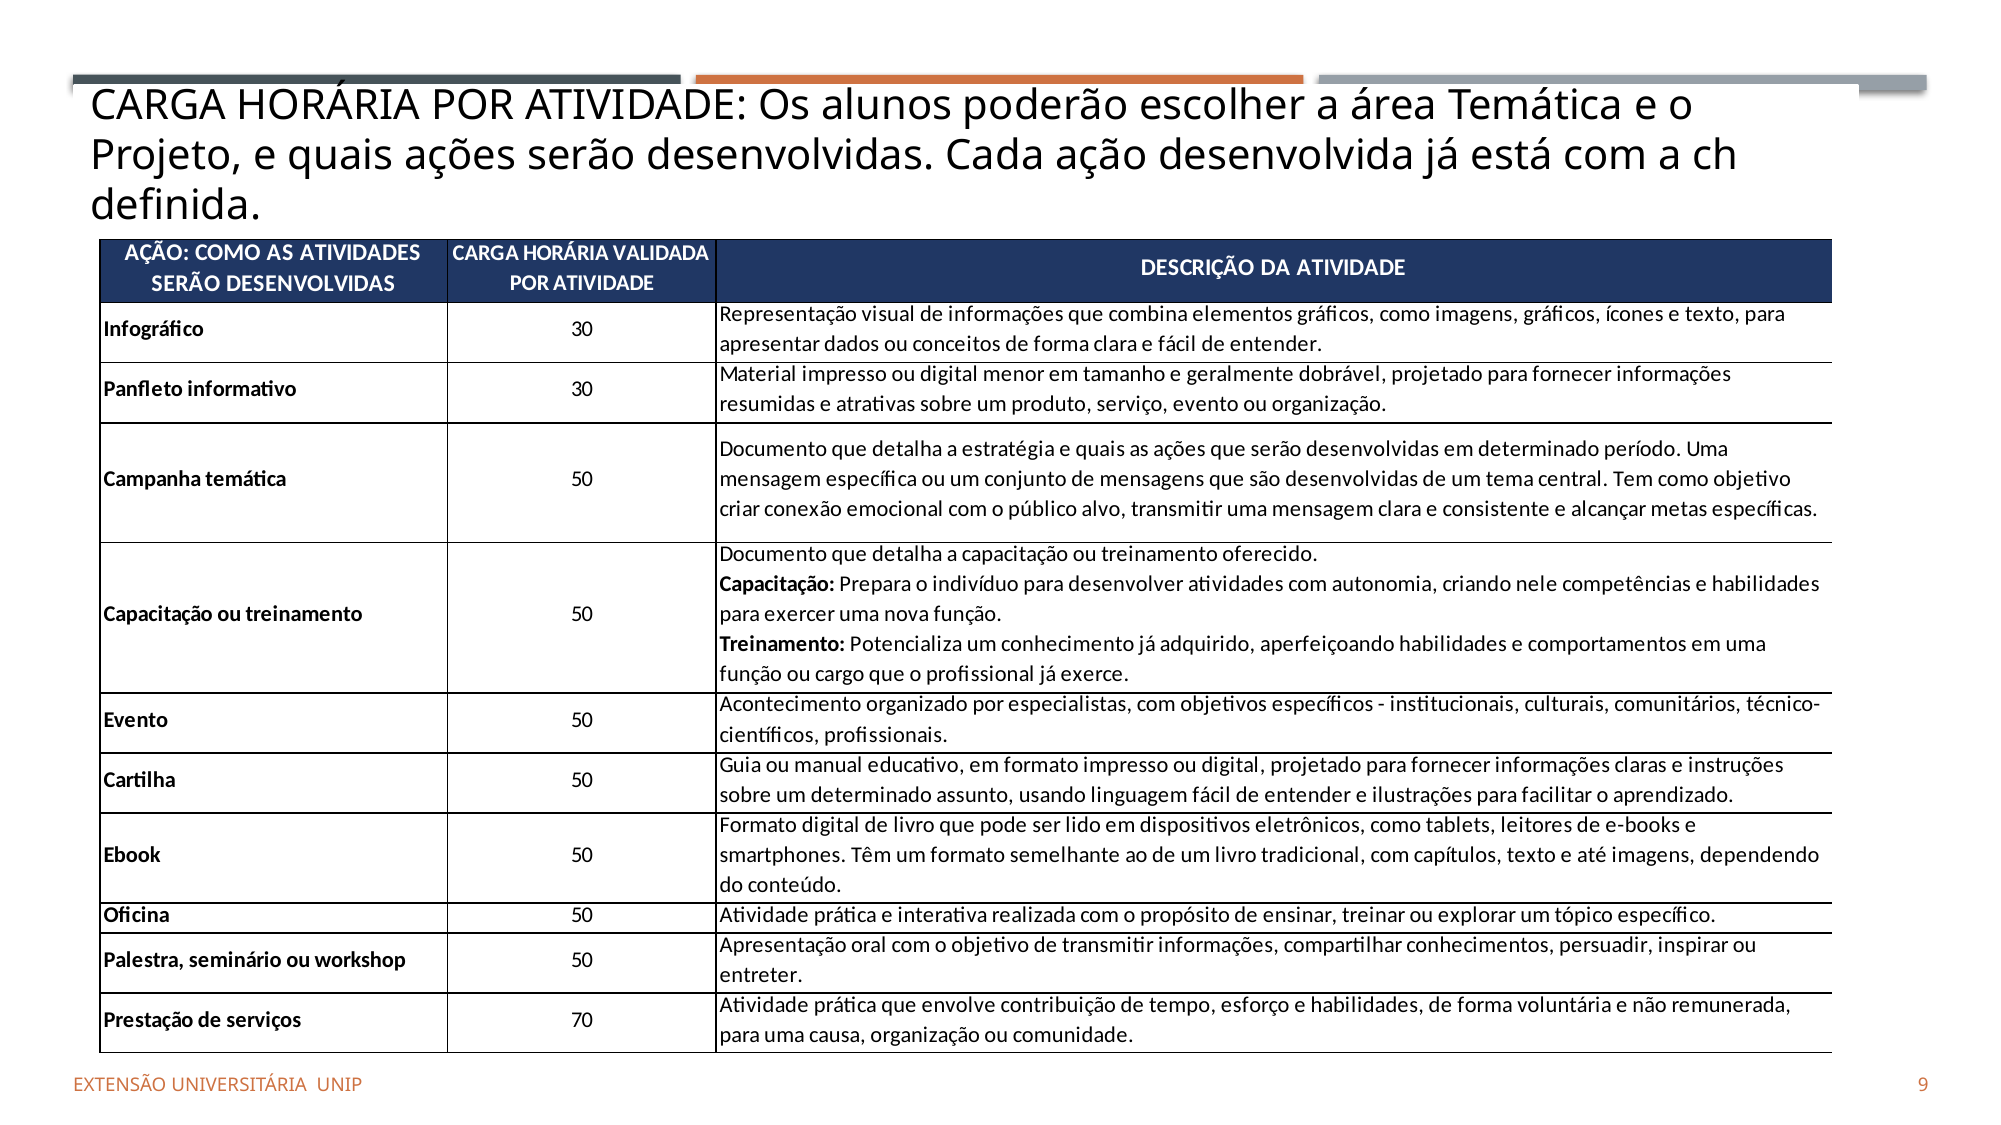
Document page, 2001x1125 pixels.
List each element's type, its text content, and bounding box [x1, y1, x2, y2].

picture [98, 238, 1834, 1055]
footer Extensão UNIVERSITÁRIA unip [58, 1053, 1177, 1114]
text_box CARGA HORÁRIA POR ATIVIDADE: Os alunos poderão escolher a área Temática e o Projeto, e quais ações serão desenvolvidas. Cada ação desenvolvida já está com a ch definida. [73, 84, 1859, 221]
slide_number 9 [1770, 1055, 1944, 1116]
